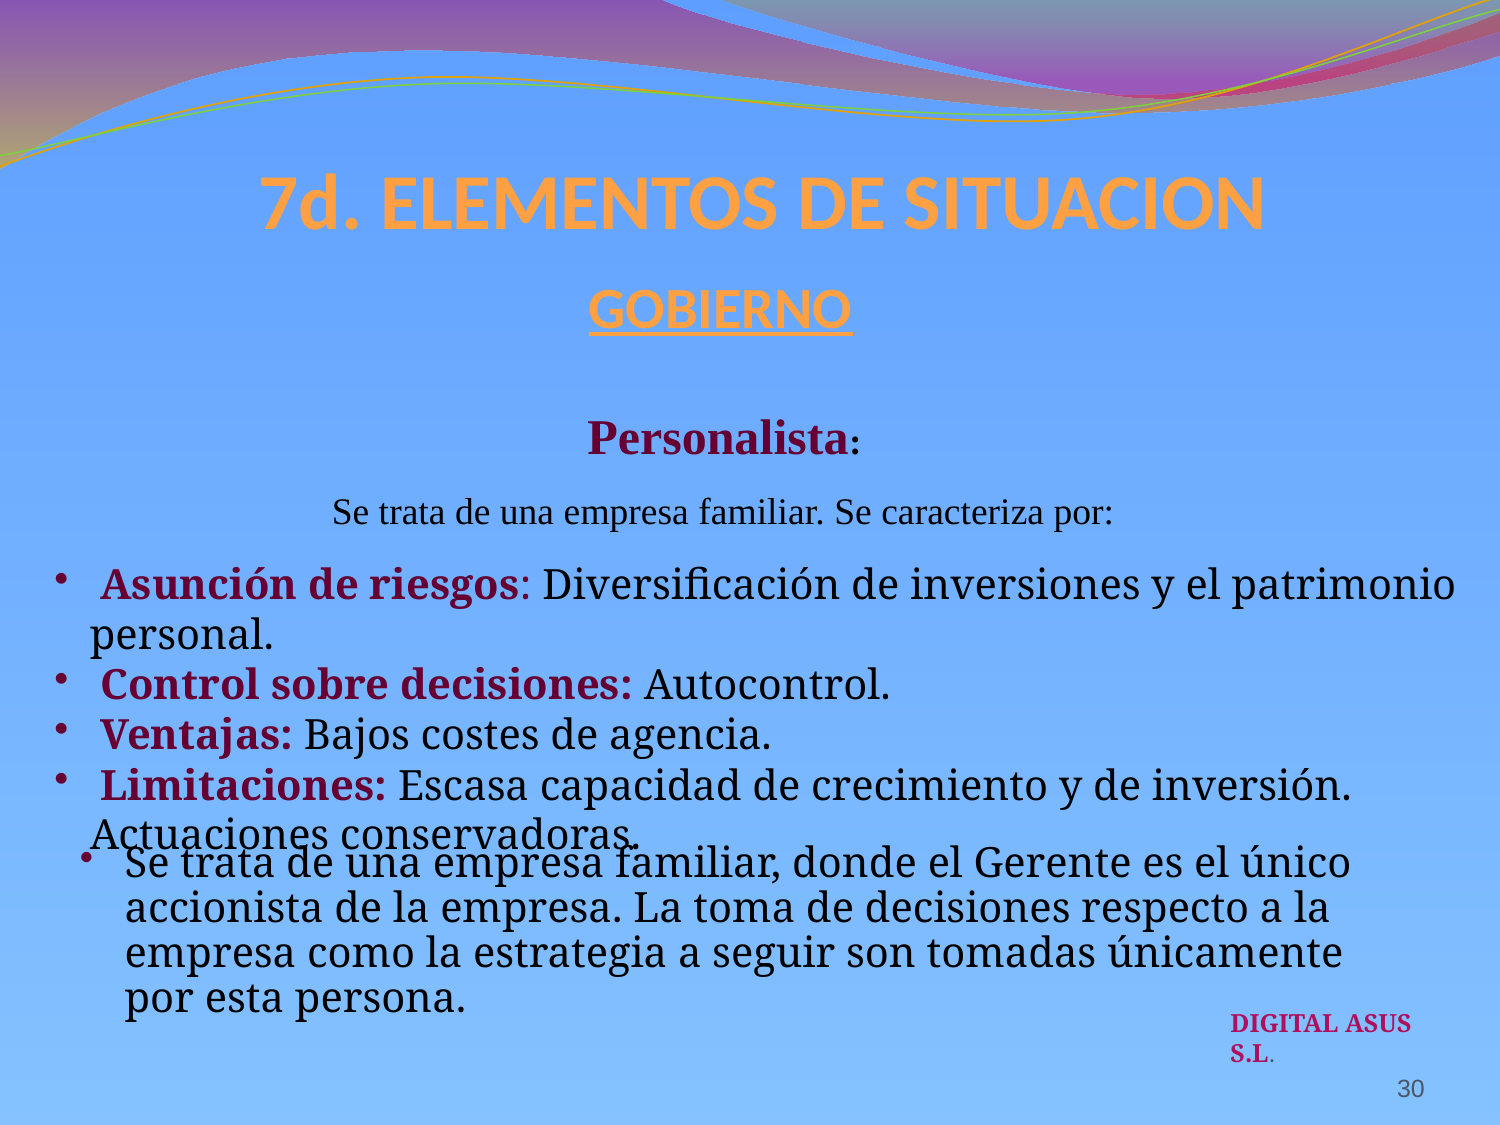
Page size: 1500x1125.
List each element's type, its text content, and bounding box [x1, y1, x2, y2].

text_box 7d. ELEMENTOS DE SITUACION [88, 137, 1439, 246]
text_box Asunción de riesgos: Diversificación de inversiones y el patrimonio personal. Control sobre decisiones: Autocontrol. Ventajas: Bajos costes de agencia. Limitaciones: Escasa capacidad de crecimiento y de inversión. Actuaciones conservadoras. [0, 550, 1500, 866]
text_box Flexibilidad: [704, 13, 773, 18]
text_box DIGITAL ASUS S.L. [1230, 1019, 1453, 1068]
text_box Se trata de una empresa familiar. Se caracteriza por: [242, 479, 1223, 540]
list Se trata de una empresa familiar, donde el Gerente es el único accionista de la empresa. La toma de decisiones respecto a la empresa como la estrategia a seguir son tomadas únicamente por esta persona. [64, 866, 1415, 978]
slide_number 30 [1299, 1042, 1425, 1103]
text_box GOBIERNO [407, 267, 1034, 341]
text_box Personalista: [572, 397, 877, 472]
